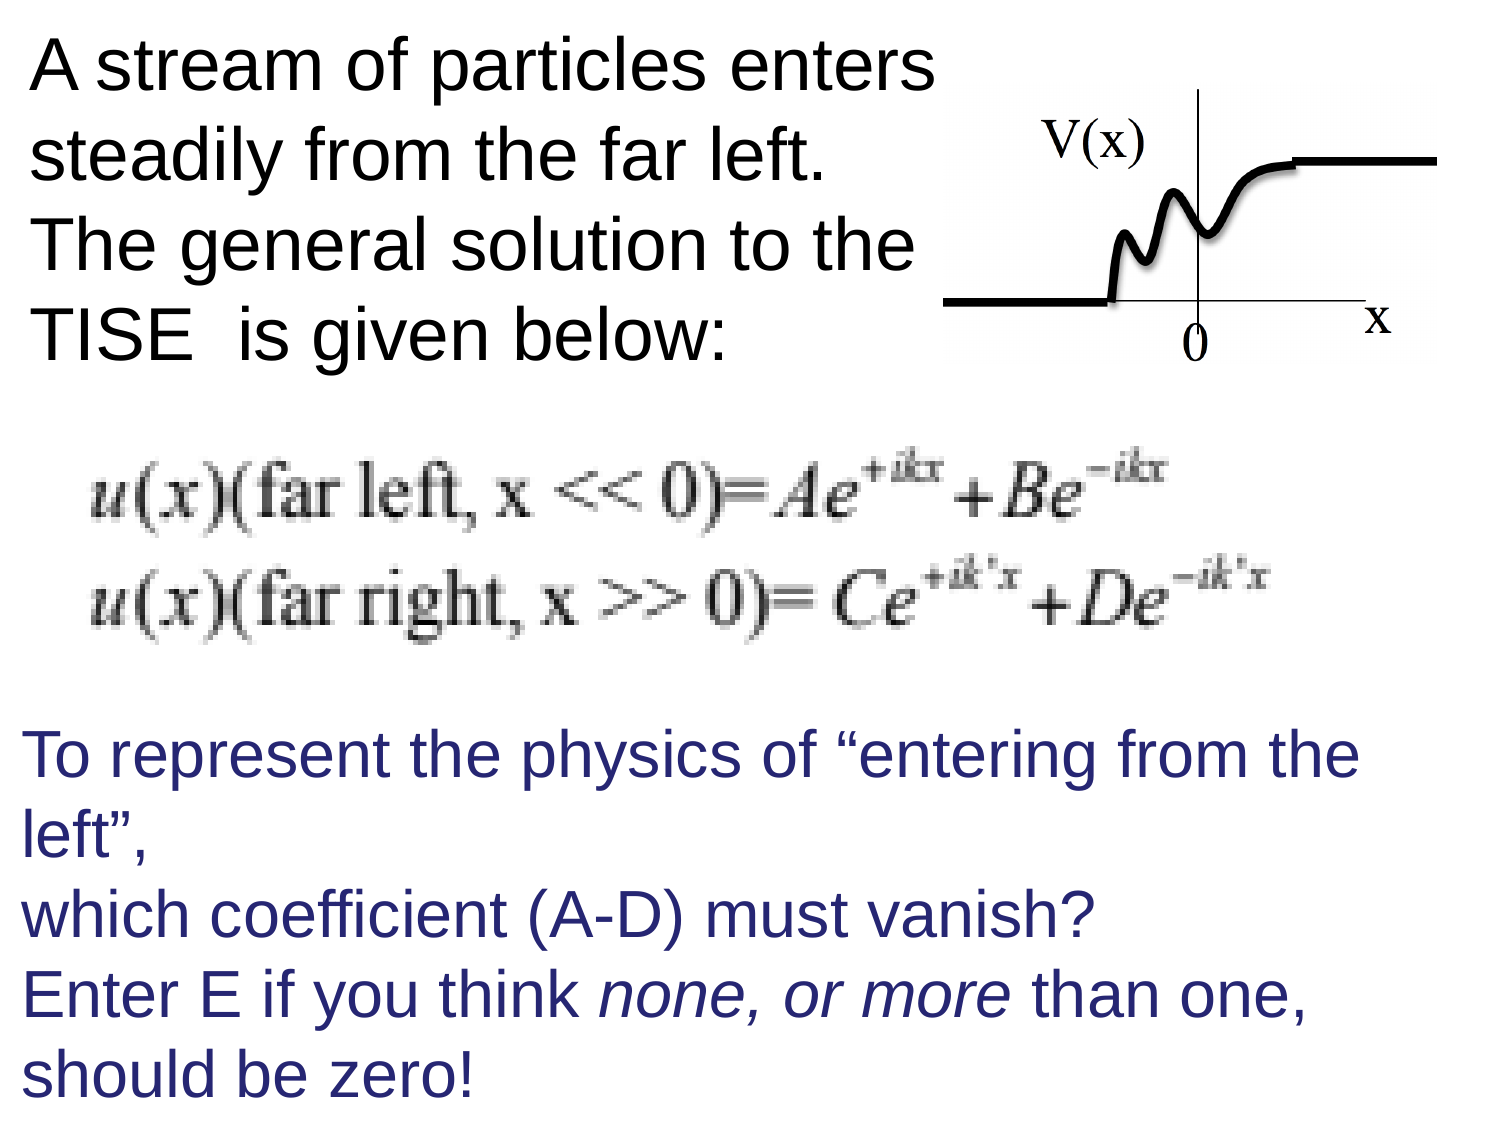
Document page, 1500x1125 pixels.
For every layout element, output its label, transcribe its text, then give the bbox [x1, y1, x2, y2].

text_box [82, 431, 1276, 651]
title A stream of particles enters steadily from the far left. The general solution to the TISE is given below: [14, 74, 965, 316]
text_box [943, 81, 1437, 364]
text_box To represent the physics of “entering from the left”, which coefficient (A-D) must vanish? Enter E if you think none, or more than one, should be zero! [6, 703, 1494, 1125]
